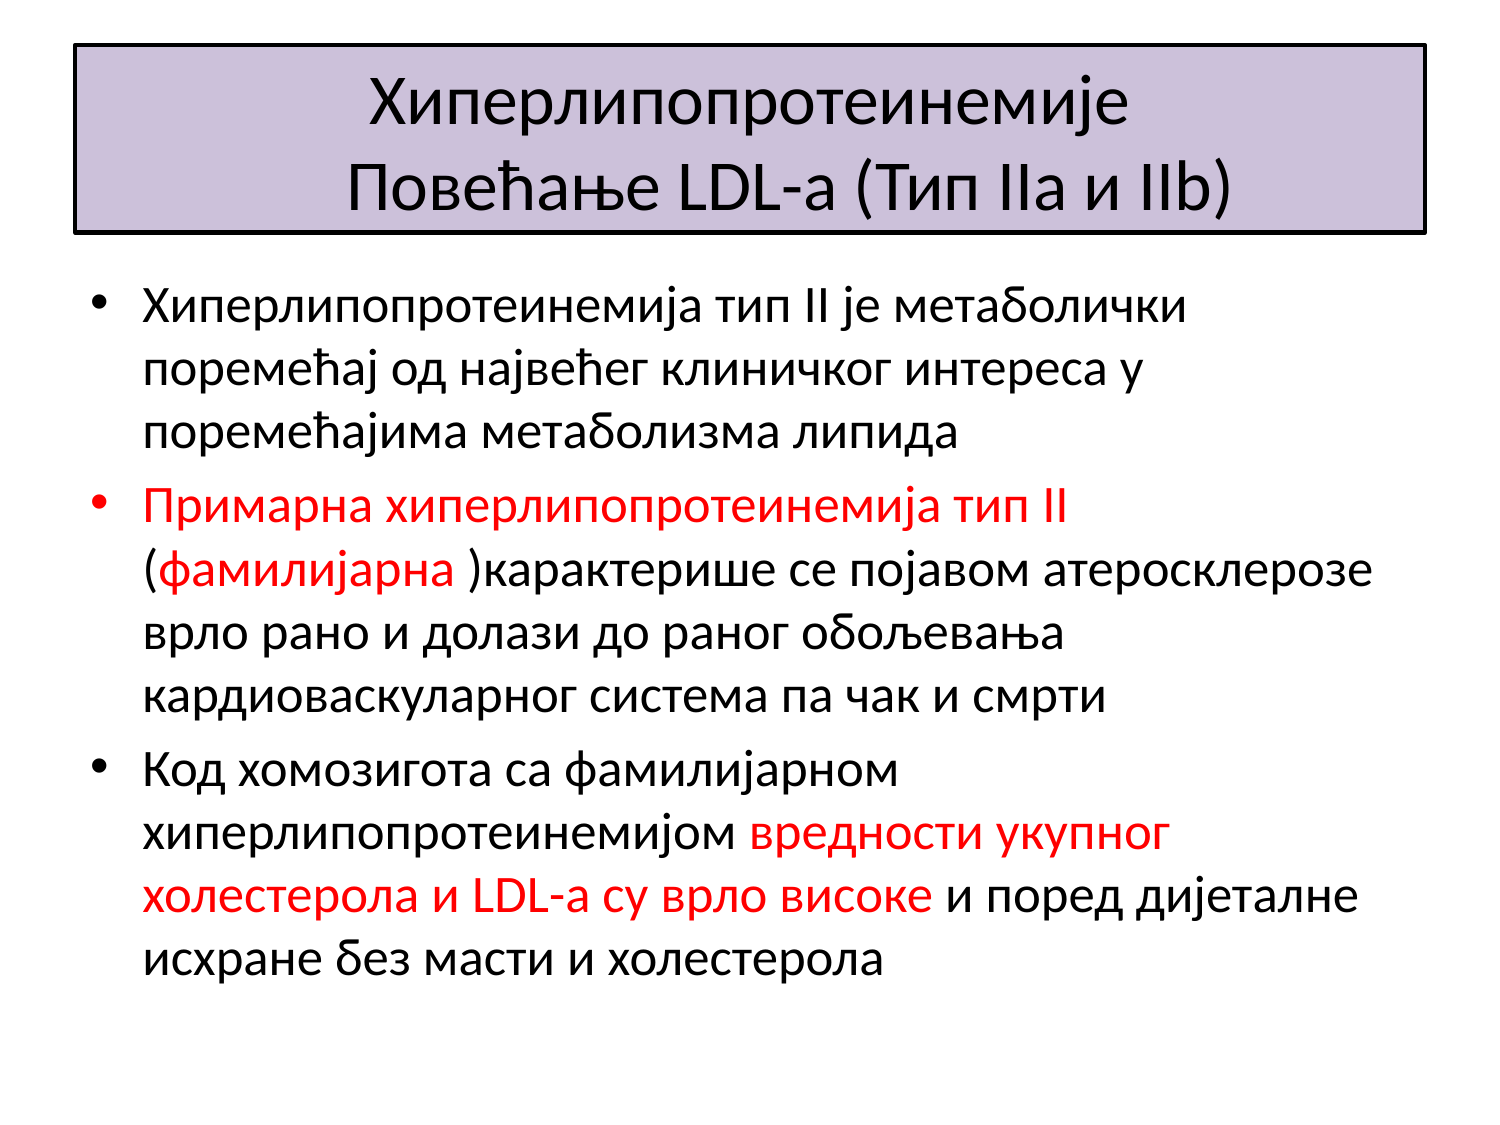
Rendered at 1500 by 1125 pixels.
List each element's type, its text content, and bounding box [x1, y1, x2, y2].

title Хиперлипопротеинемије Повећање LDL-a (Тип IIa и IIb) [73, 43, 1427, 235]
list Хиперлипопротеинемија тип II је метаболички поремећај од највећег клиничког интереса у поремећајима метаболизма липида Примарна хиперлипопротеинемија тип II (фамилијарна )карактерише се појавом атеросклерозе врло рано и долази до раног обољевања кардиоваскуларног система па чак и смрти Код хомозигота са фамилијарном хиперлипопротеинемијом вредности укупног холестерола и LDL-a су врло високе и поред дијеталне исхране без масти и холестерола [75, 262, 1425, 1005]
